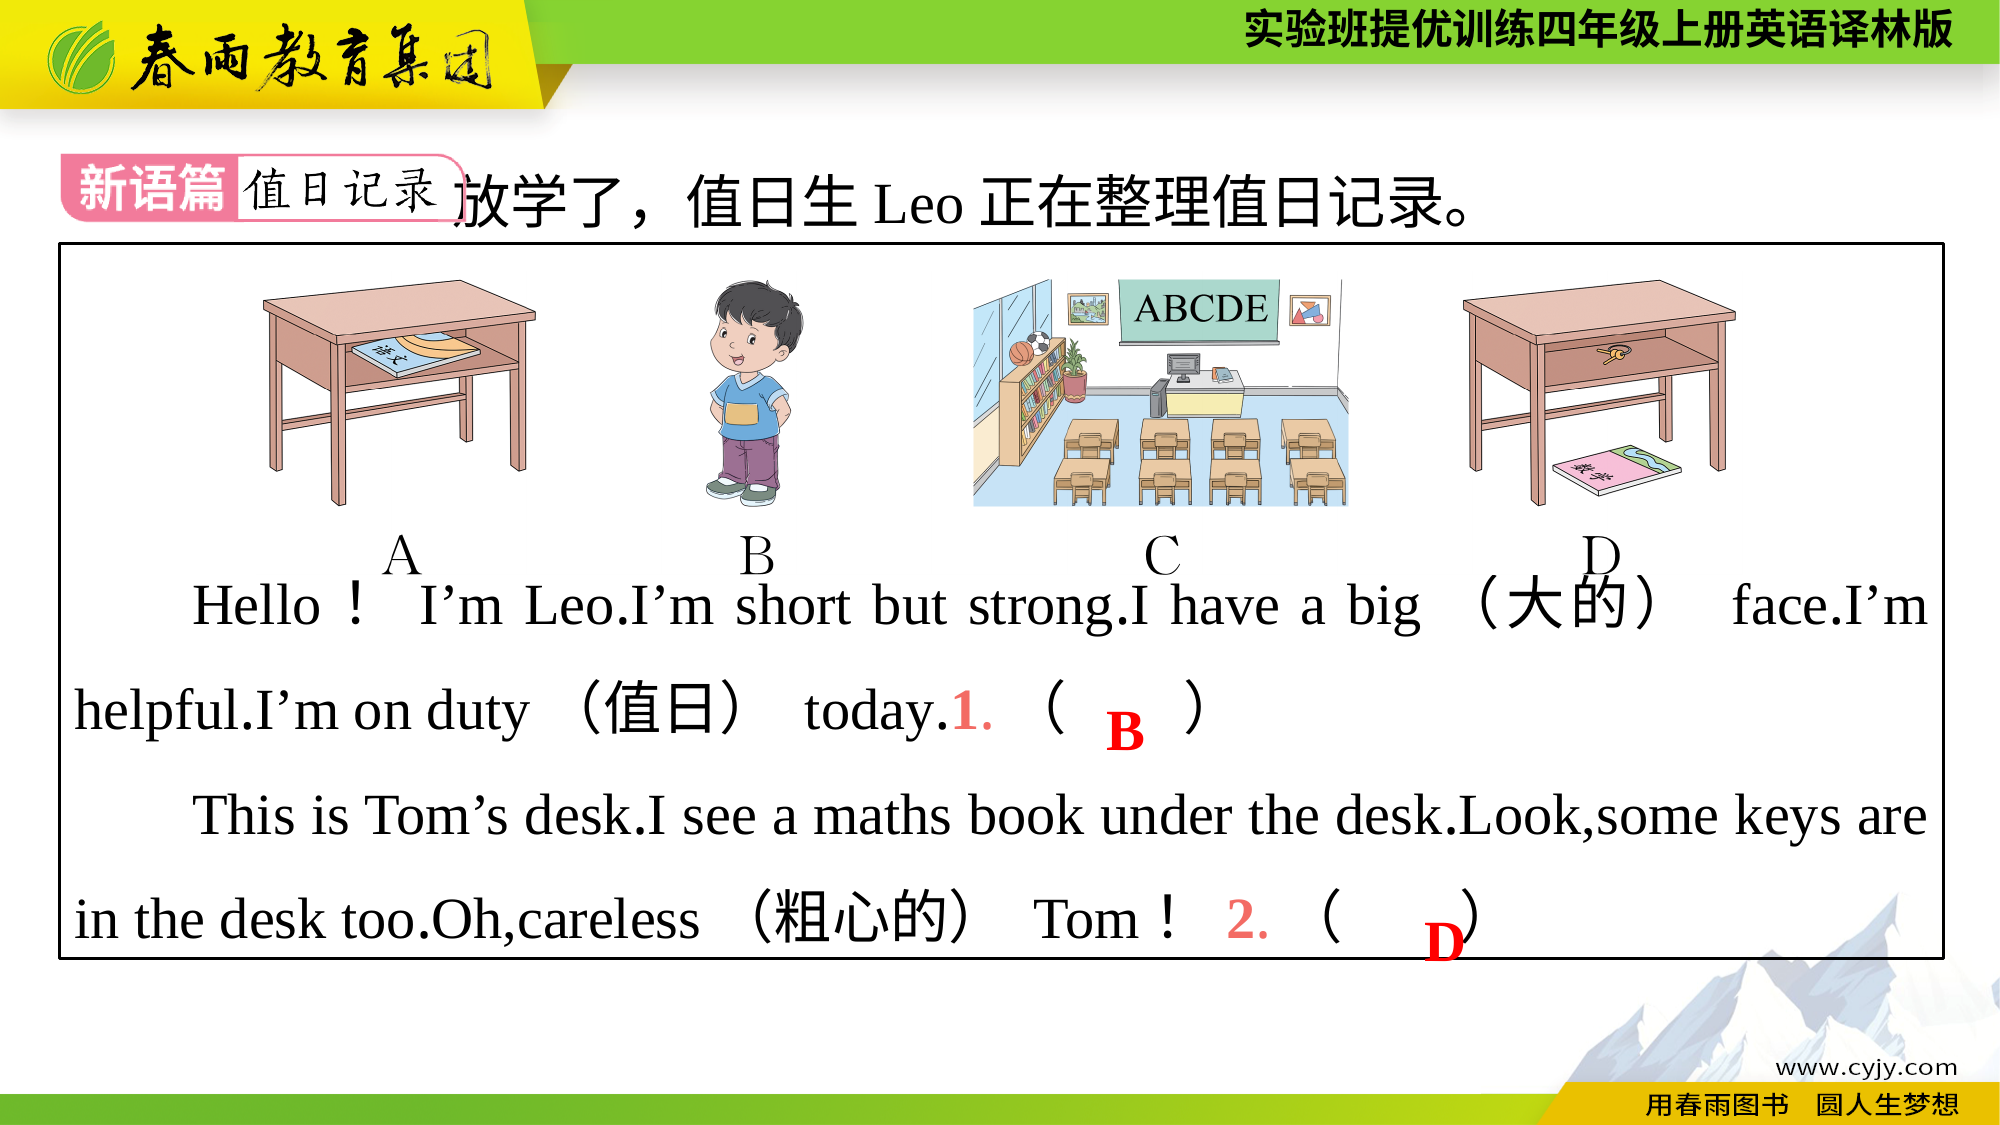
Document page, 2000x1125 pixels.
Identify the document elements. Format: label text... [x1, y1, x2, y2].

text_box B [1091, 685, 1161, 770]
text_box D [1409, 896, 1482, 981]
picture [0, 0, 2000, 1125]
list 放学了，值日生Leo正在整理值日记录。 [59, 122, 1944, 231]
text_box Hello！I’m Leo.I’m short but strong.I have a big（大的） face.I’m helpful.I’m on duty（值日） today.1.（ ） This is Tom’s desk.I see a maths book under the desk.Look,some keys are in the desk too.Oh,careless（粗心的） Tom！2.（ ） [59, 243, 1944, 959]
